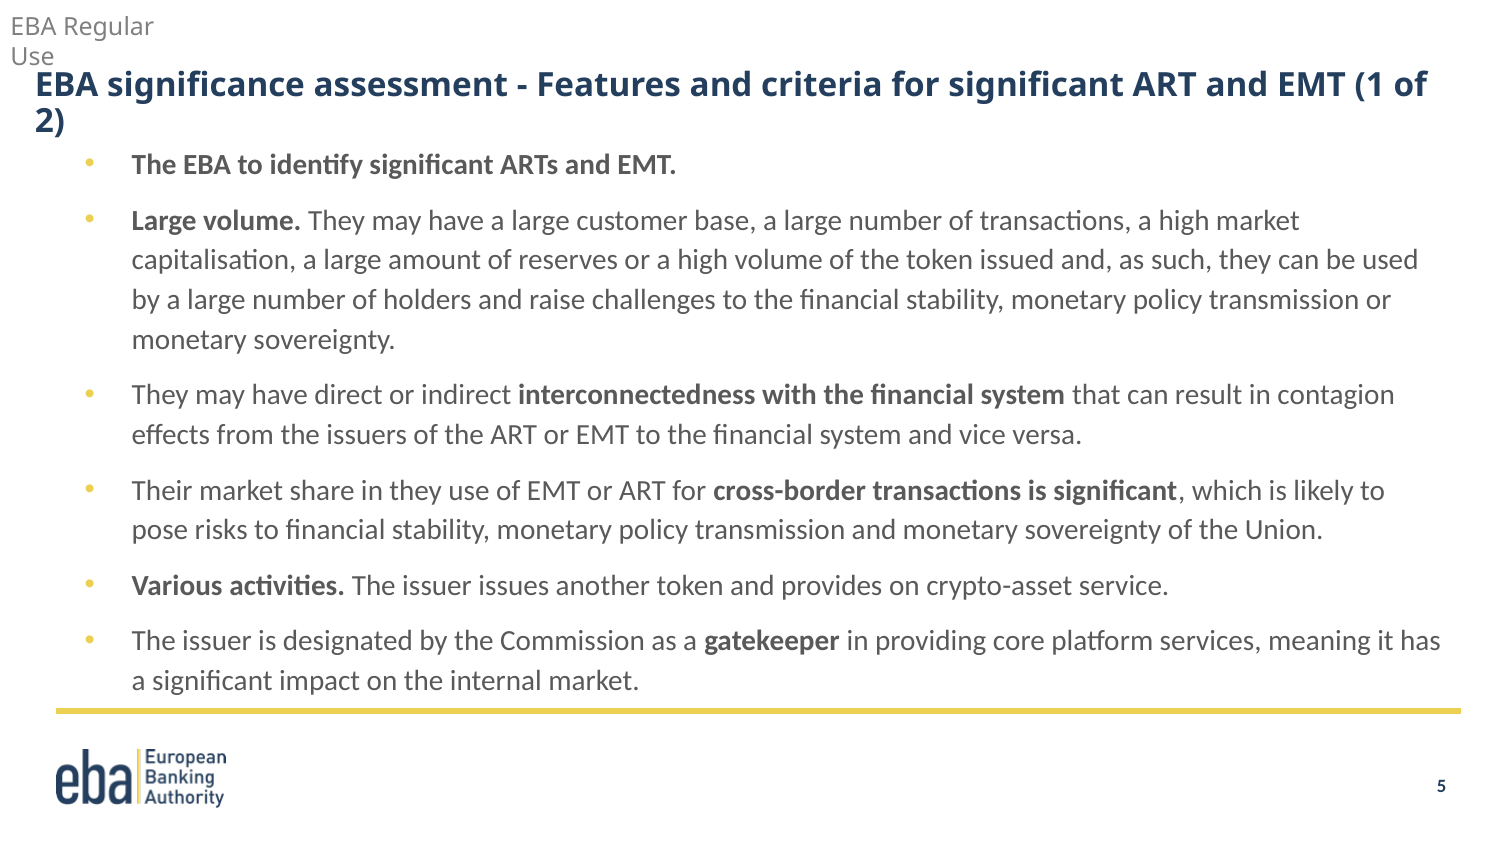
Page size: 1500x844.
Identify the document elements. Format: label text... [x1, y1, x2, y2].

slide_number 5 [1123, 762, 1462, 808]
title EBA significance assessment - Features and criteria for significant ART and EMT (1 of 2) [19, 47, 1483, 161]
picture [56, 749, 226, 808]
text_box The EBA to identify significant ARTs and EMT. Large volume. They may have a large customer base, a large number of transactions, a high market capitalisation, a large amount of reserves or a high volume of the token issued and, as such, they can be used by a large number of holders and raise challenges to the financial stability, monetary policy transmission or monetary sovereignty. They may have direct or indirect interconnectedness with the financial system that can result in contagion effects from the issuers of the ART or EMT to the financial system and vice versa. Their market share in they use of EMT or ART for cross-border transactions is significant, which is likely to pose risks to financial stability, monetary policy transmission and monetary sovereignty of the Union. Various activities. The issuer issues another token and provides on crypto-asset service. The issuer is designated by the Commission as a gatekeeper in providing core platform services, meaning it has a significant impact on the internal market. [66, 132, 1462, 678]
